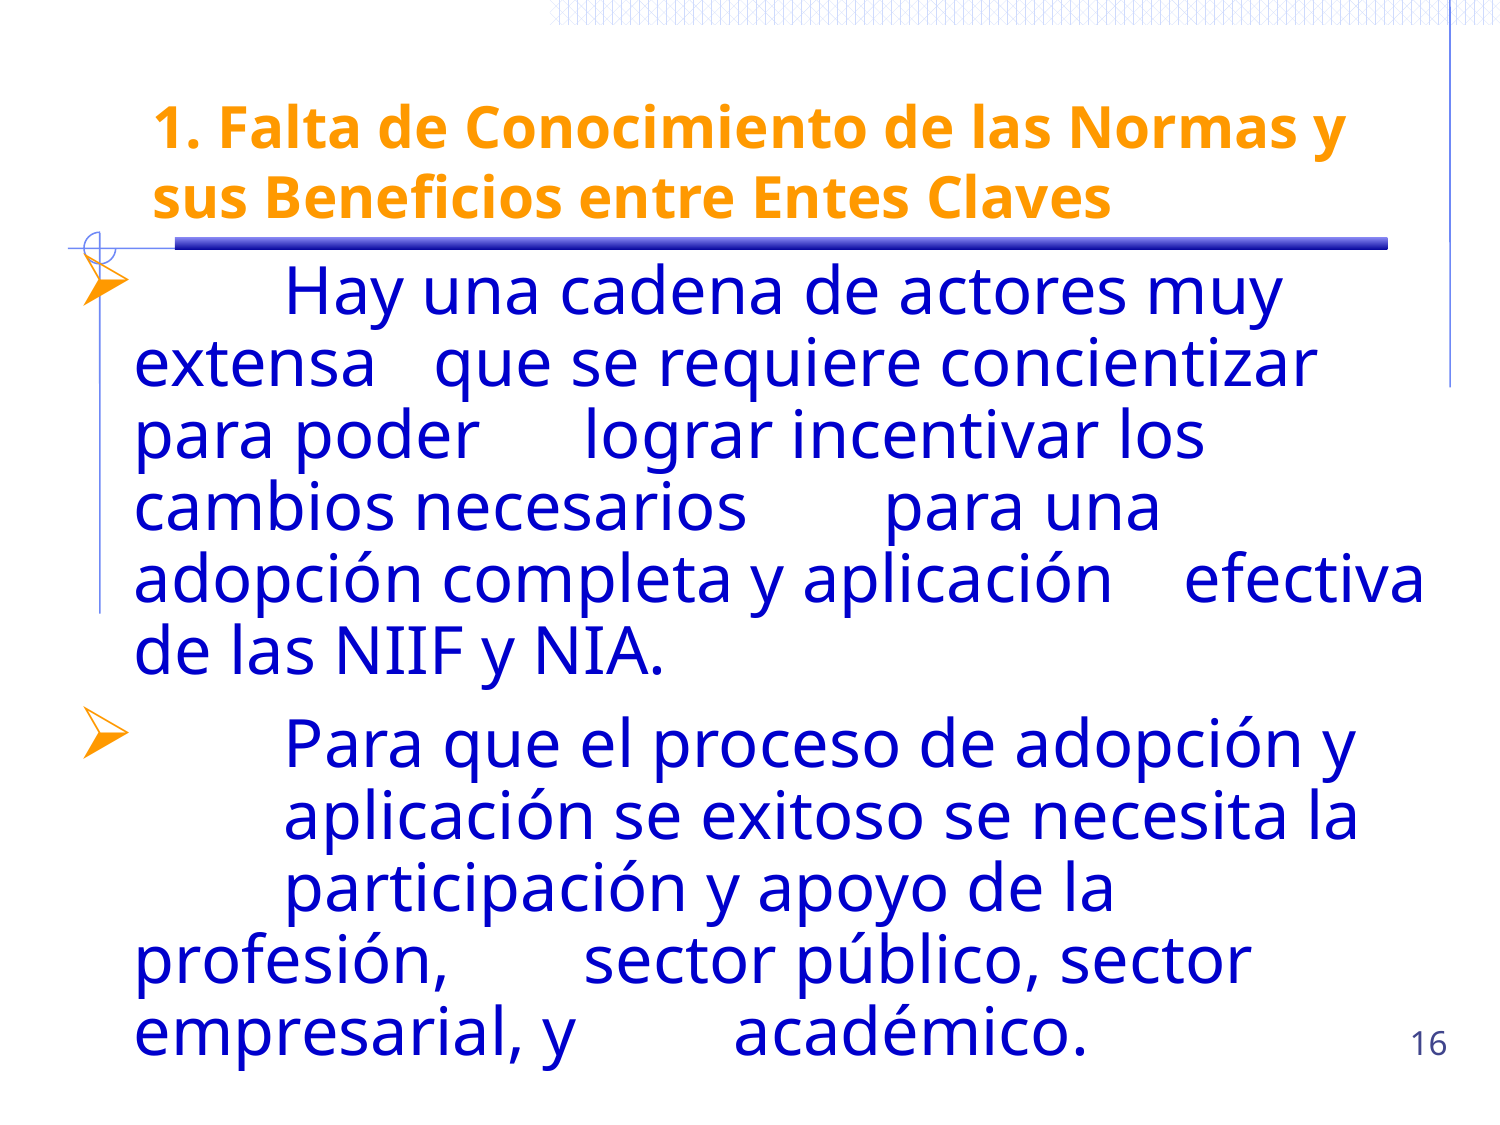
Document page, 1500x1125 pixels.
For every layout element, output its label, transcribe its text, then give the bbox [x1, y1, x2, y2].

text_box [174, 237, 1388, 250]
title 1. Falta de Conocimiento de las Normas y sus Beneficios entre Entes Claves [137, 49, 1413, 238]
list Hay una cadena de actores muy extensa que se requiere concientizar para poder lograr incentivar los cambios necesarios para una adopción completa y aplicación efectiva de las NIIF y NIA. Para que el proceso de adopción y aplicación se exitoso se necesita la participación y apoyo de la profesión, sector público, sector empresarial, y académico. [62, 249, 1451, 1063]
slide_number 16 [1149, 999, 1463, 1076]
